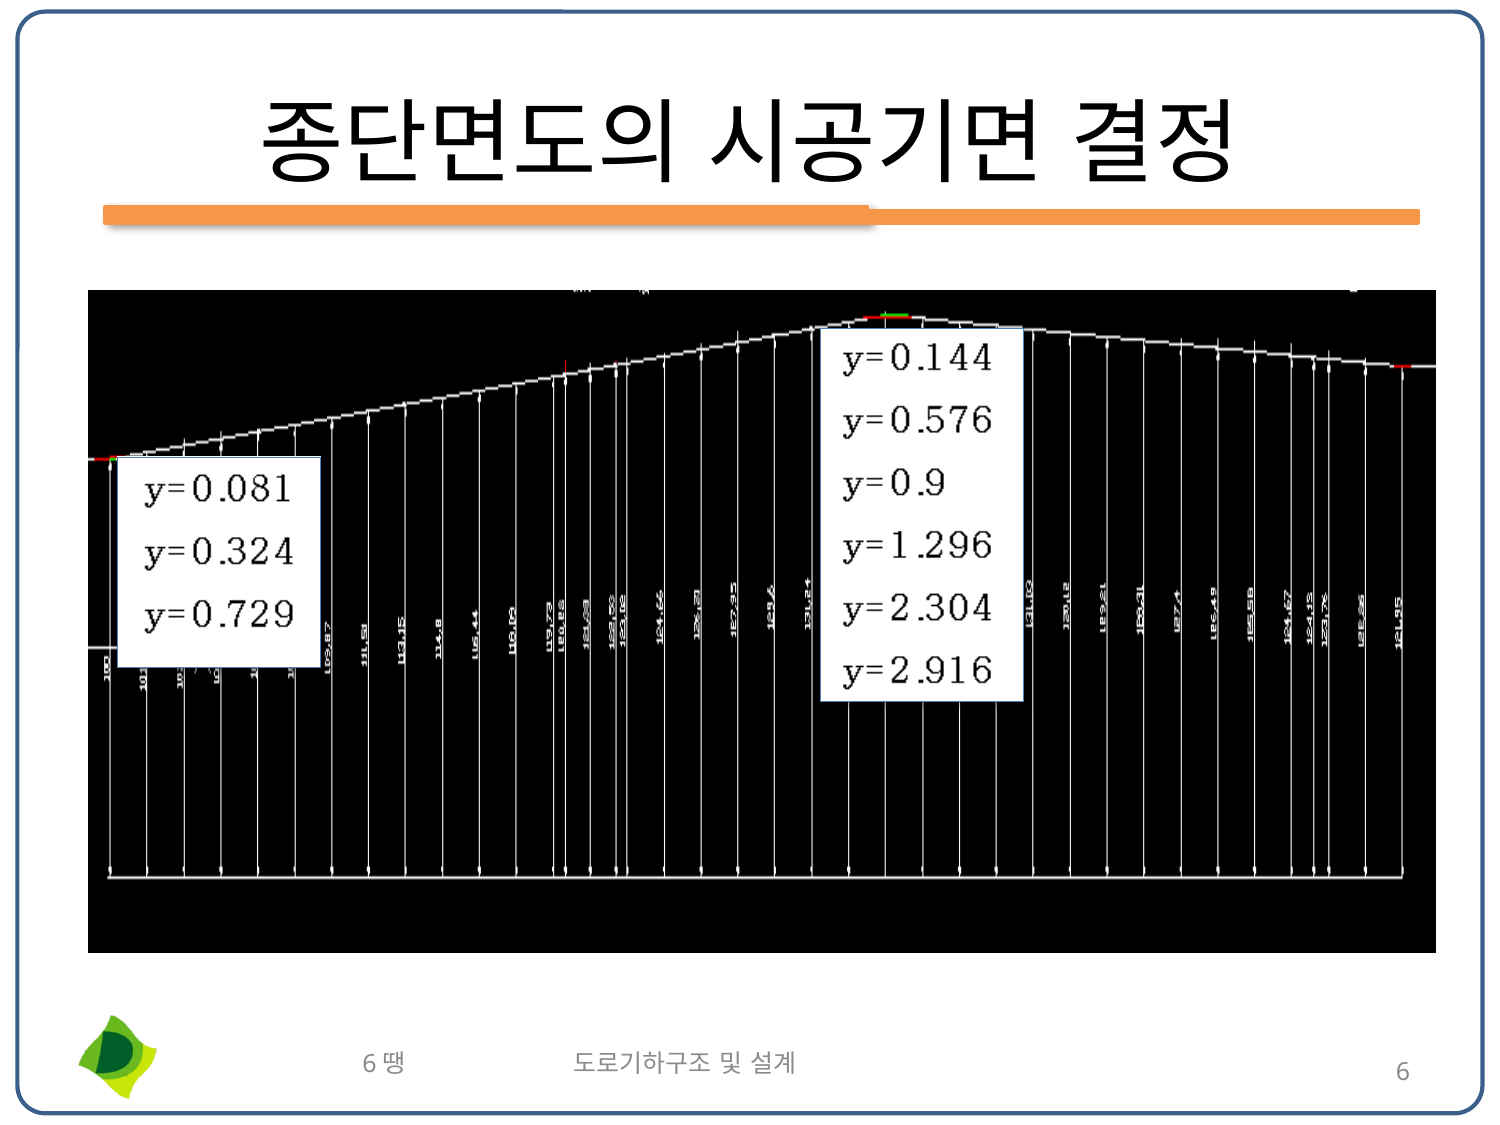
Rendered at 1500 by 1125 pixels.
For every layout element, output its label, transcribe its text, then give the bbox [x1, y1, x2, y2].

picture [88, 290, 1436, 953]
picture [76, 1013, 159, 1100]
text_box [0, 0, 1500, 75]
title 종단면도의 시공기면 결정 [75, 75, 1425, 233]
slide_number 6 [1074, 1042, 1425, 1103]
footer 6땡 도로기하구조 및 설계 [171, 1023, 988, 1103]
